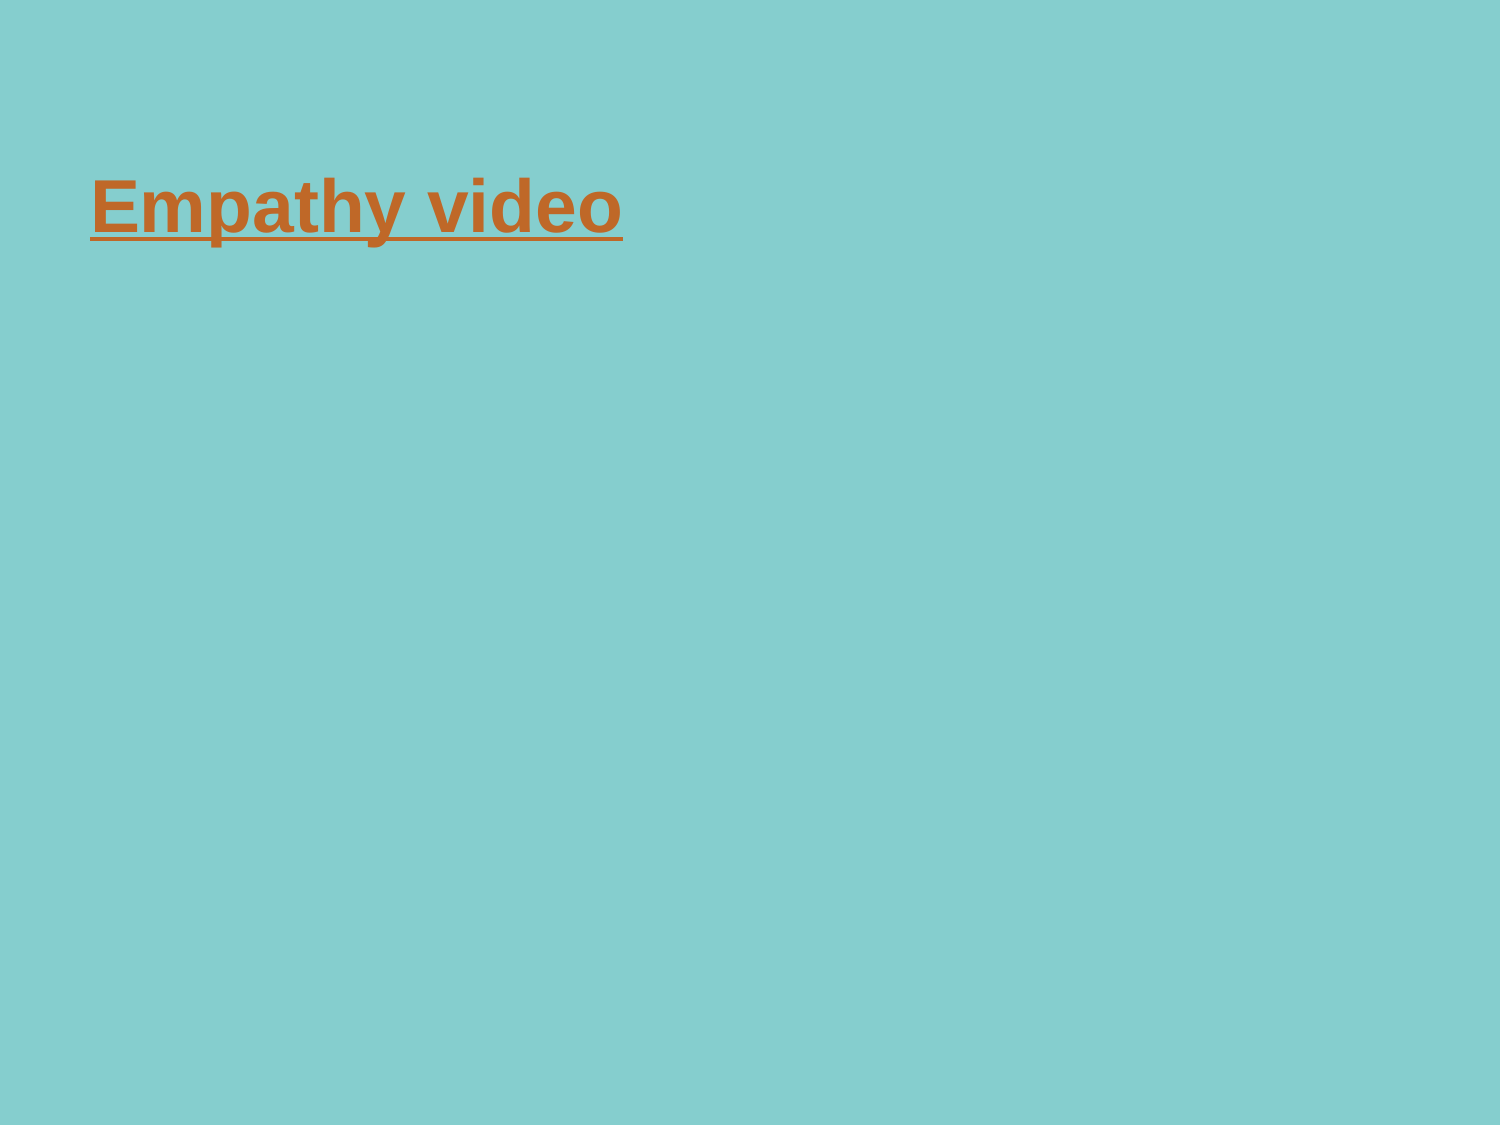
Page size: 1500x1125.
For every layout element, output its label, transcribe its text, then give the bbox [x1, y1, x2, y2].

title Empathy video [75, 149, 1438, 350]
